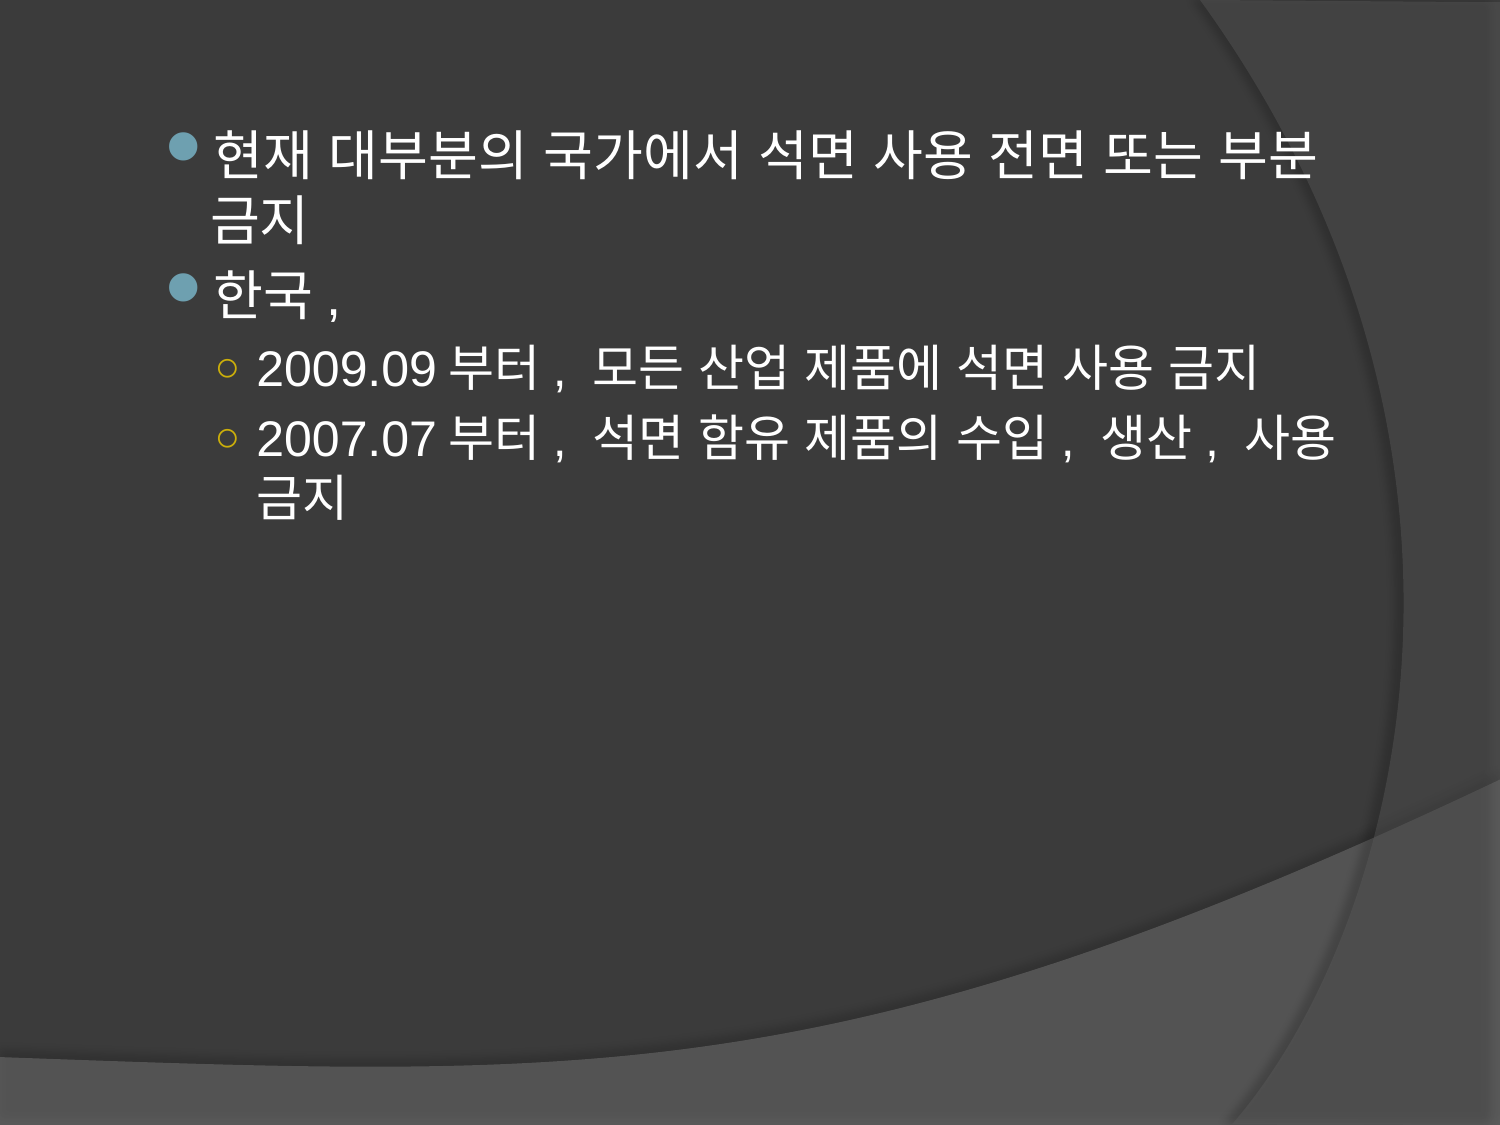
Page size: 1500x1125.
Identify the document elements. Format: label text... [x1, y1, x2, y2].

list 현재 대부분의 국가에서 석면 사용 전면 또는 부분 금지 한국, 2009.09부터, 모든 산업 제품에 석면 사용 금지 2007.07부터, 석면 함유 제품의 수입, 생산, 사용 금지 [76, 113, 1400, 1047]
